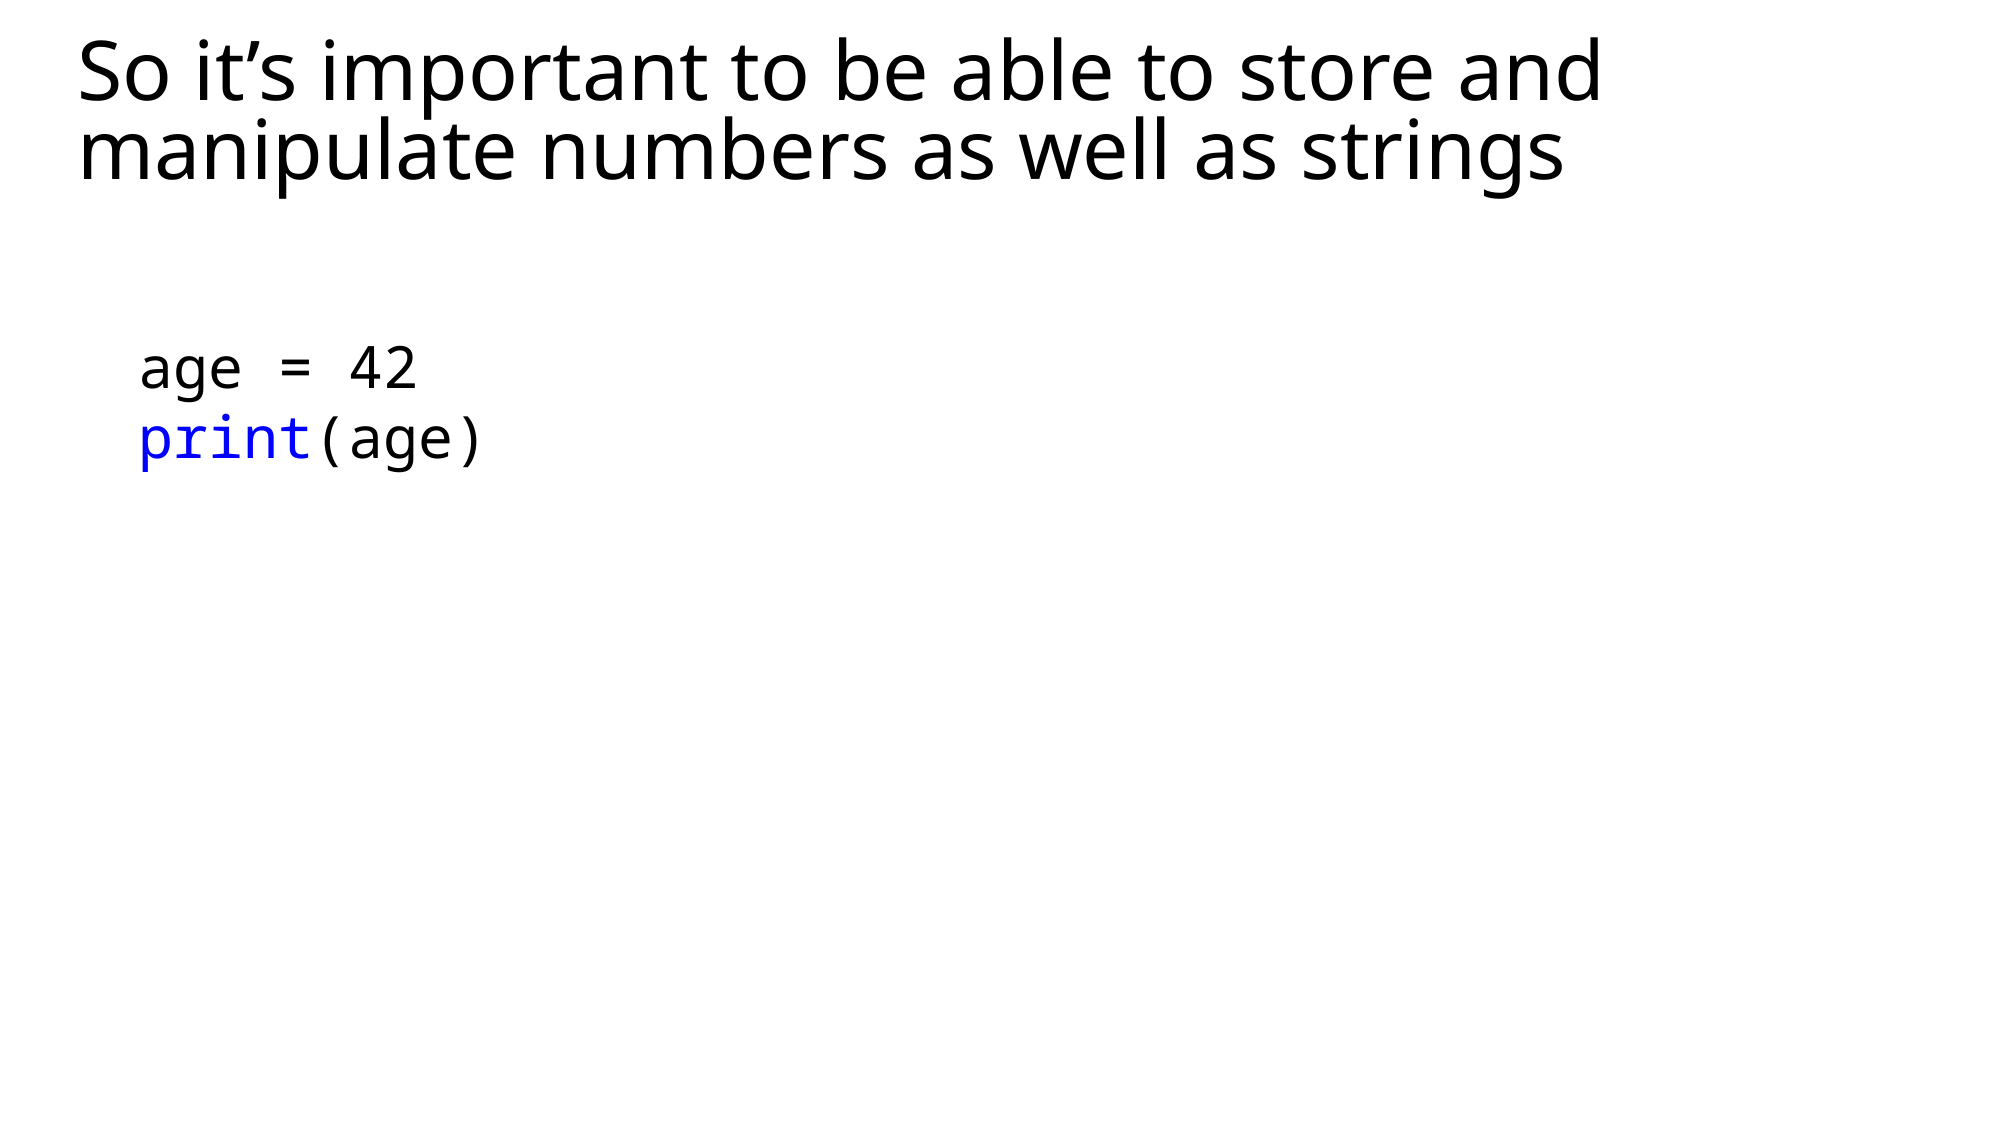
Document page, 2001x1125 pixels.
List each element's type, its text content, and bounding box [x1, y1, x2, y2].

text_box age = 42 print(age) [123, 322, 538, 478]
title So it’s important to be able to store and manipulate numbers as well as strings [62, 29, 1953, 205]
